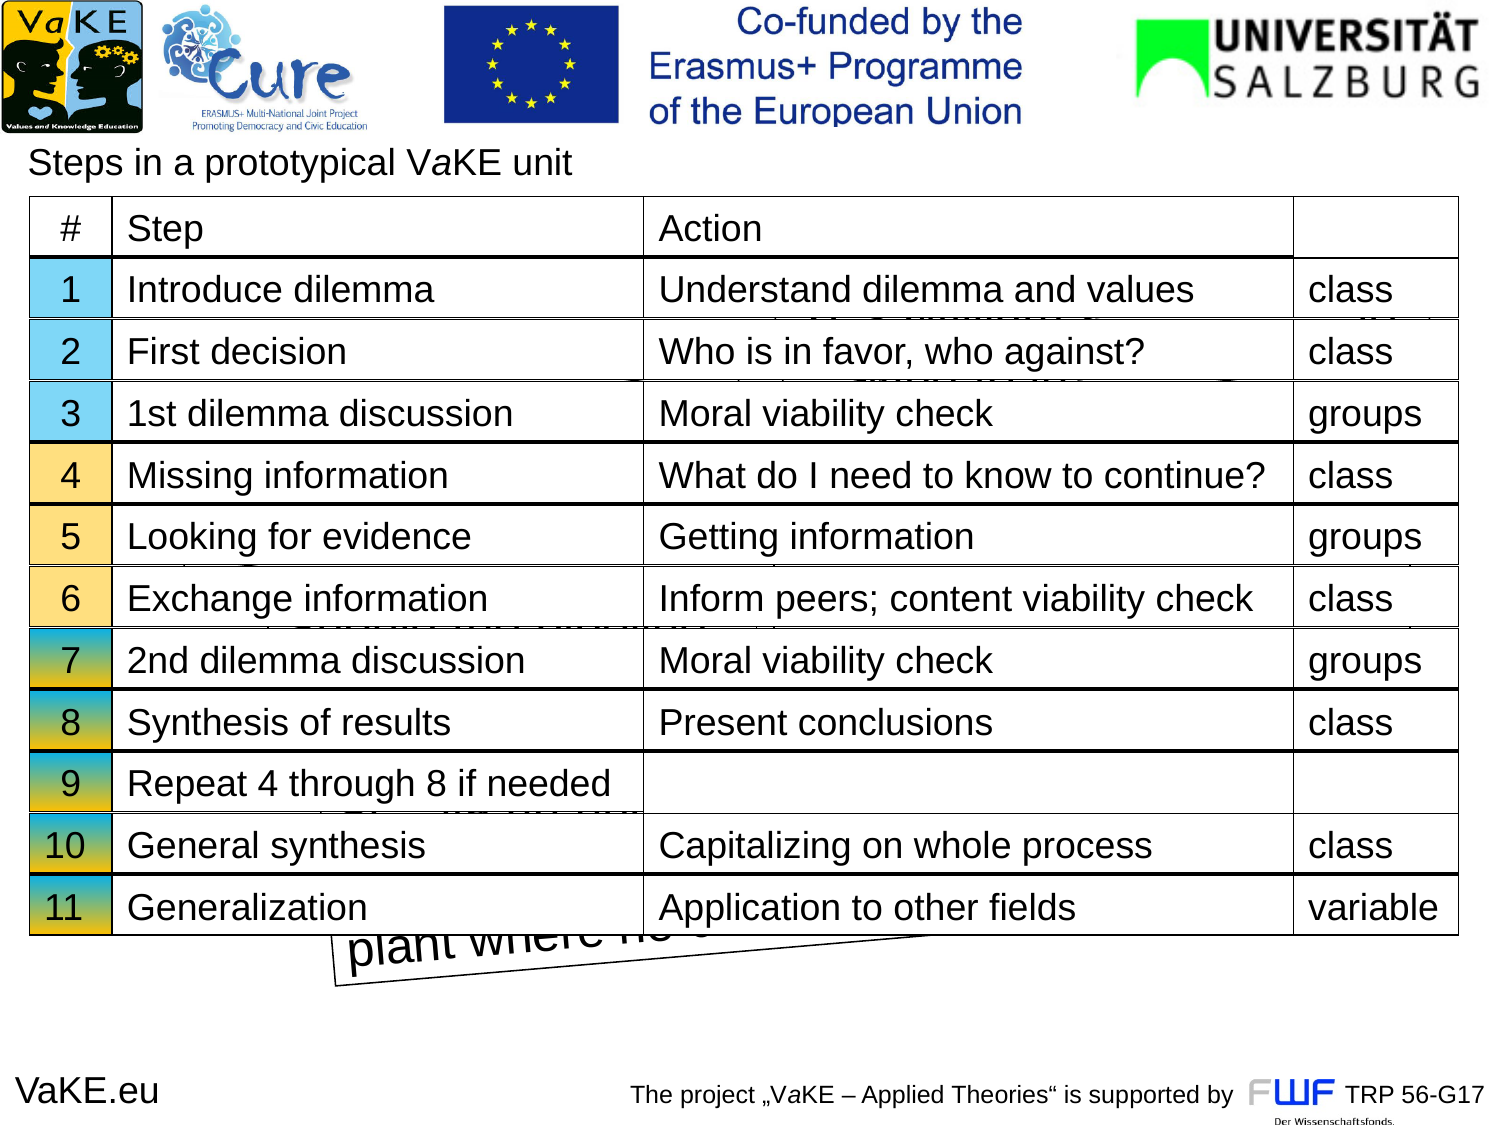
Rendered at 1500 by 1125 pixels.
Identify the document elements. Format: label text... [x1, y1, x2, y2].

text_box [1293, 196, 1459, 259]
text_box 10 [29, 813, 112, 874]
text_box Capitalizing on whole process [643, 813, 1293, 874]
text_box Should an unemployed worker with an ill child demonstrate against building a nuclear power plant where he could find a job? [331, 935, 934, 986]
text_box 1st dilemma discussion [112, 381, 643, 442]
picture [0, 0, 145, 135]
text_box 1 [29, 258, 112, 318]
text_box Synthesis of results [112, 690, 643, 750]
text_box 5 [29, 504, 112, 565]
text_box Present conclusions [643, 690, 1293, 750]
text_box variable [1293, 875, 1459, 935]
text_box 6 [29, 566, 112, 627]
text_box Missing information [112, 443, 643, 503]
text_box Exchange information [112, 566, 643, 627]
text_box Step [112, 196, 643, 257]
text_box 3 [29, 381, 112, 442]
text_box class [1293, 319, 1459, 380]
text_box Inform peers; content viability check [643, 566, 1294, 627]
text_box class [1293, 813, 1459, 874]
picture [1115, 0, 1500, 119]
text_box What do I need to know to continue? [643, 443, 1293, 503]
text_box Action [643, 196, 1294, 257]
text_box Understand dilemma and values [643, 258, 1293, 318]
text_box Introduce dilemma [112, 258, 643, 318]
text_box Application to other fields [643, 875, 1293, 935]
text_box Who is in favor, who against? [643, 319, 1293, 380]
text_box 2nd dilemma discussion [112, 628, 643, 689]
text_box Moral viability check [643, 628, 1293, 689]
text_box groups [1293, 504, 1459, 565]
text_box 9 [29, 751, 112, 812]
text_box 2 [29, 319, 112, 380]
text_box Getting information [643, 504, 1293, 565]
text_box First decision [112, 319, 643, 380]
text_box Repeat 4 through 8 if needed [112, 751, 643, 812]
text_box 11 [29, 875, 112, 935]
text_box Steps in a prototypical VaKE unit [12, 130, 1342, 191]
text_box # [29, 196, 112, 257]
text_box Looking for evidence [112, 504, 643, 565]
text_box 8 [29, 690, 112, 750]
text_box groups [1293, 628, 1459, 689]
text_box [1293, 751, 1459, 813]
text_box 7 [29, 628, 112, 689]
text_box 4 [29, 443, 112, 503]
text_box class [1294, 566, 1459, 627]
text_box Generalization [112, 875, 643, 935]
text_box Moral viability check [643, 381, 1293, 442]
text_box class [1293, 690, 1459, 750]
text_box [643, 751, 1293, 813]
text_box General synthesis [112, 813, 643, 874]
text_box groups [1293, 381, 1459, 442]
text_box class [1293, 443, 1459, 503]
picture [1249, 1079, 1394, 1125]
text_box class [1293, 259, 1459, 318]
